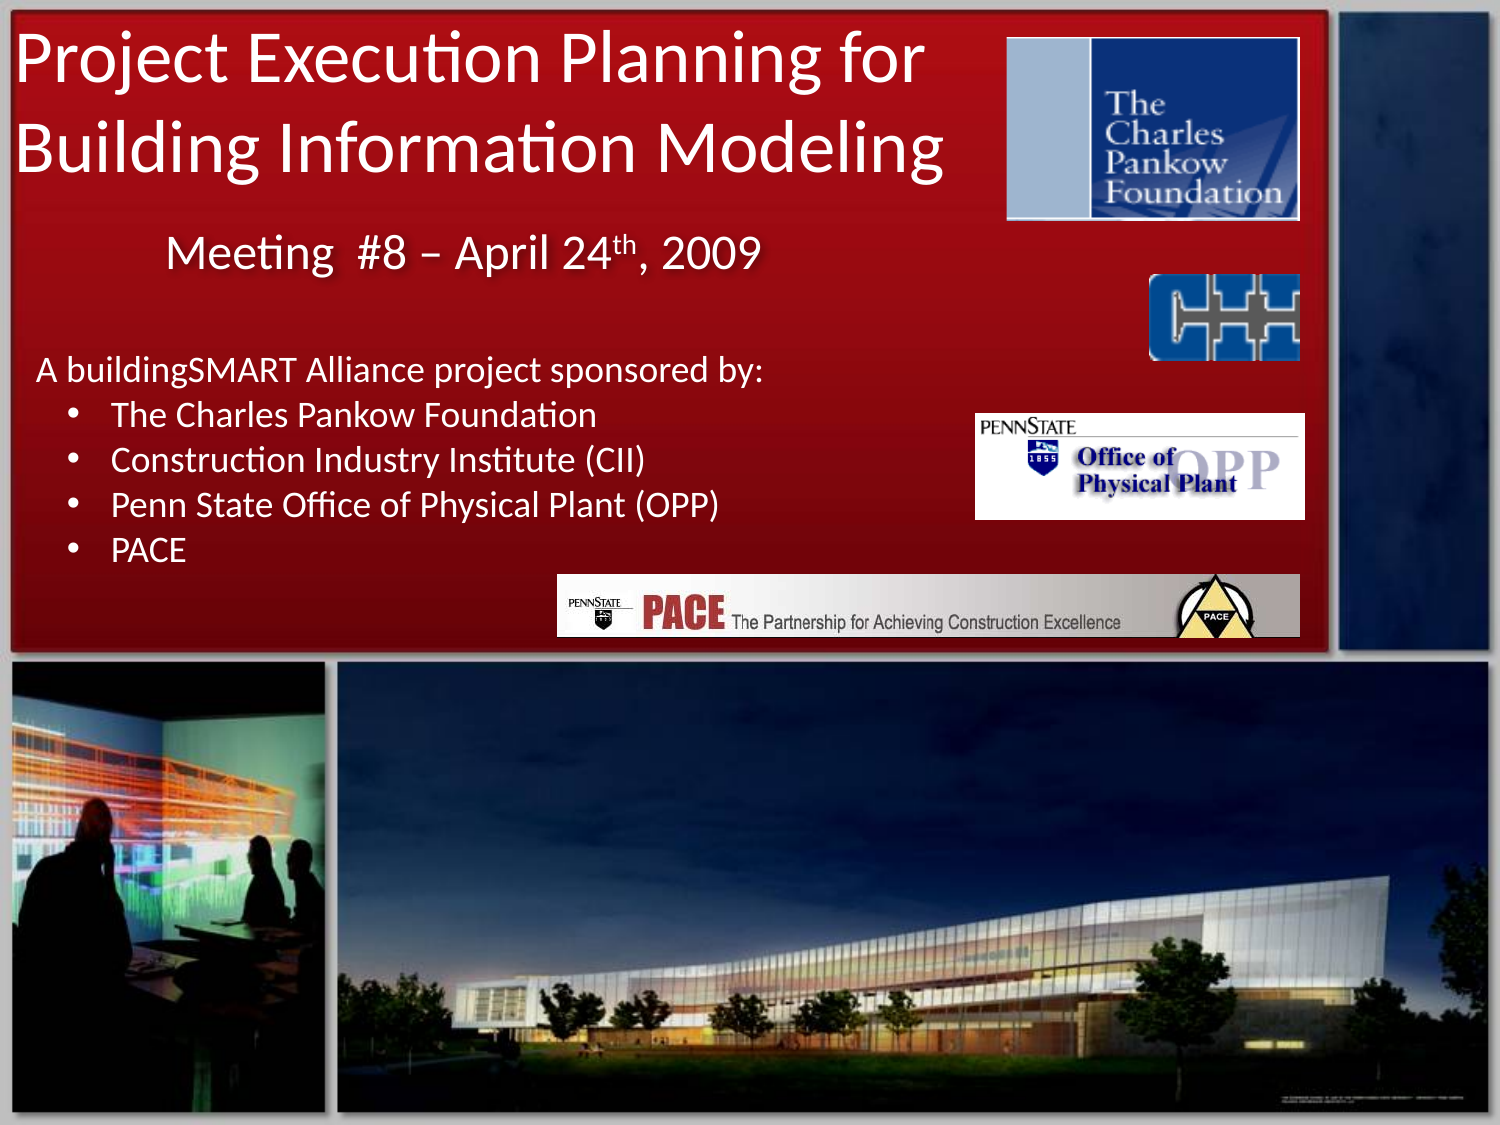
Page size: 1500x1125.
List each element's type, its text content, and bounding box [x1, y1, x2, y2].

text_box Meeting #8 – April 24th, 2009 [150, 212, 938, 288]
picture [0, 0, 1500, 1125]
text_box Project Execution Planning for Building Information Modeling [0, 0, 1075, 195]
text_box A buildingSMART Alliance project sponsored by: The Charles Pankow Foundation Construction Industry Institute (CII) Penn State Office of Physical Plant (OPP) PACE [12, 337, 813, 578]
